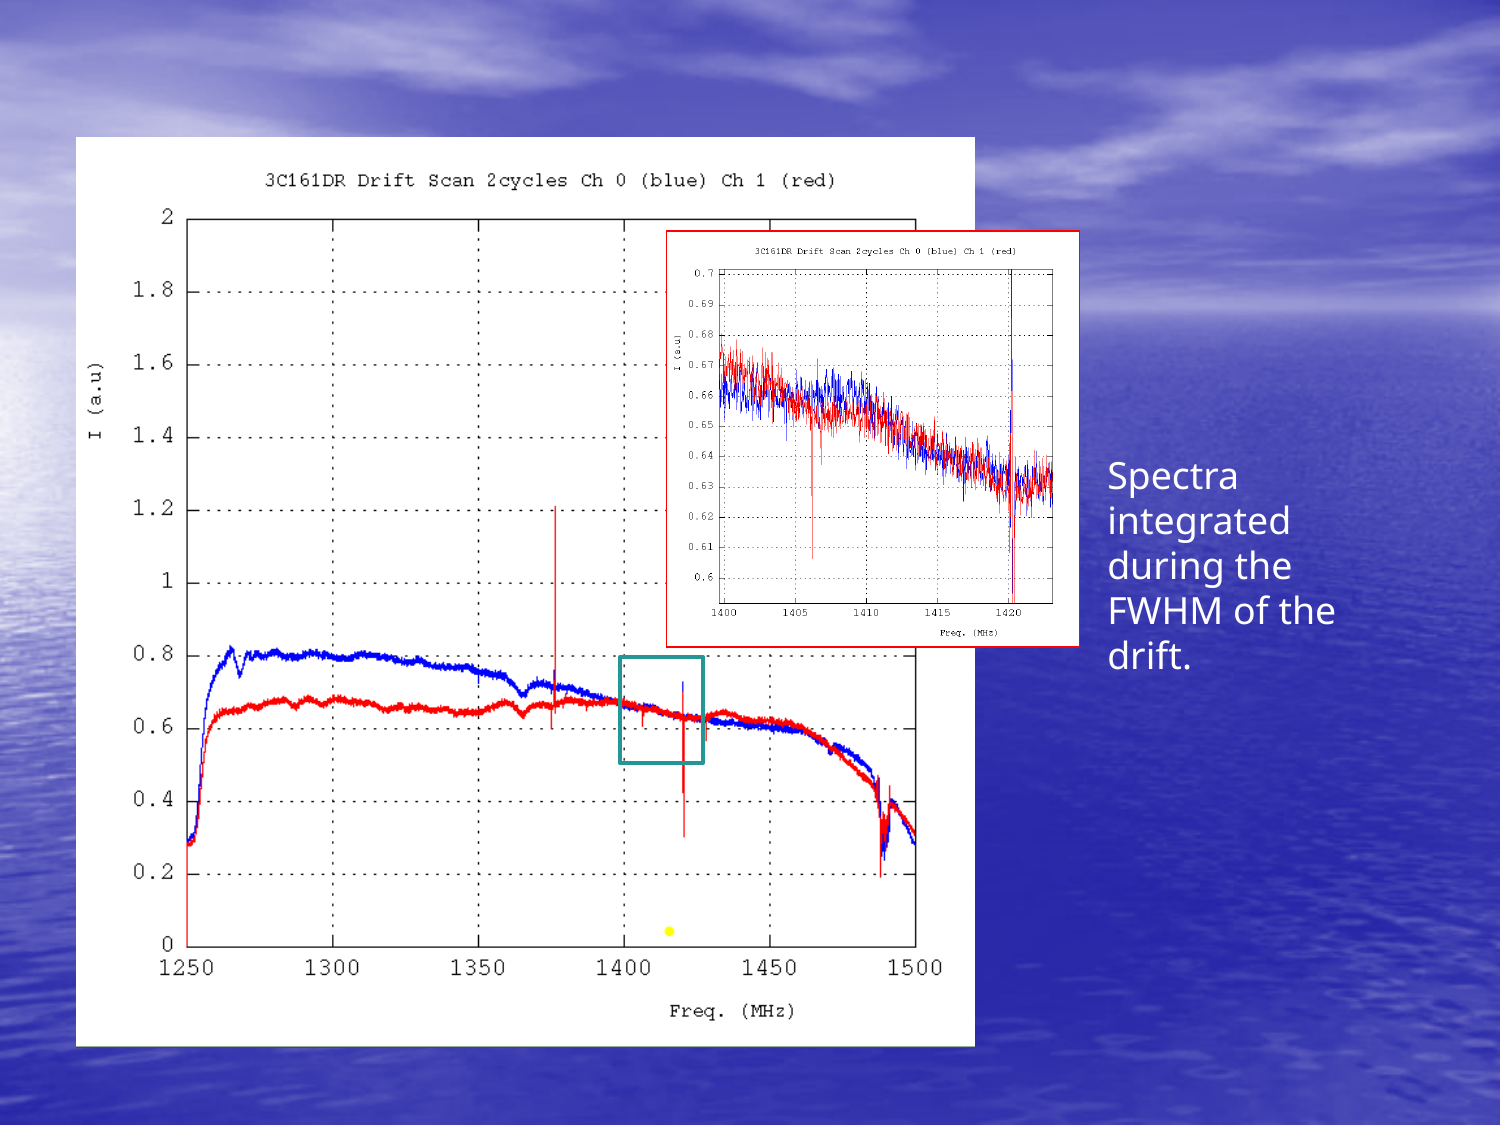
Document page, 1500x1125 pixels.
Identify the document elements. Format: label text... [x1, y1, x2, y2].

picture [76, 136, 1080, 1049]
text_box Spectra integrated during the FWHM of the drift. [1092, 444, 1430, 685]
